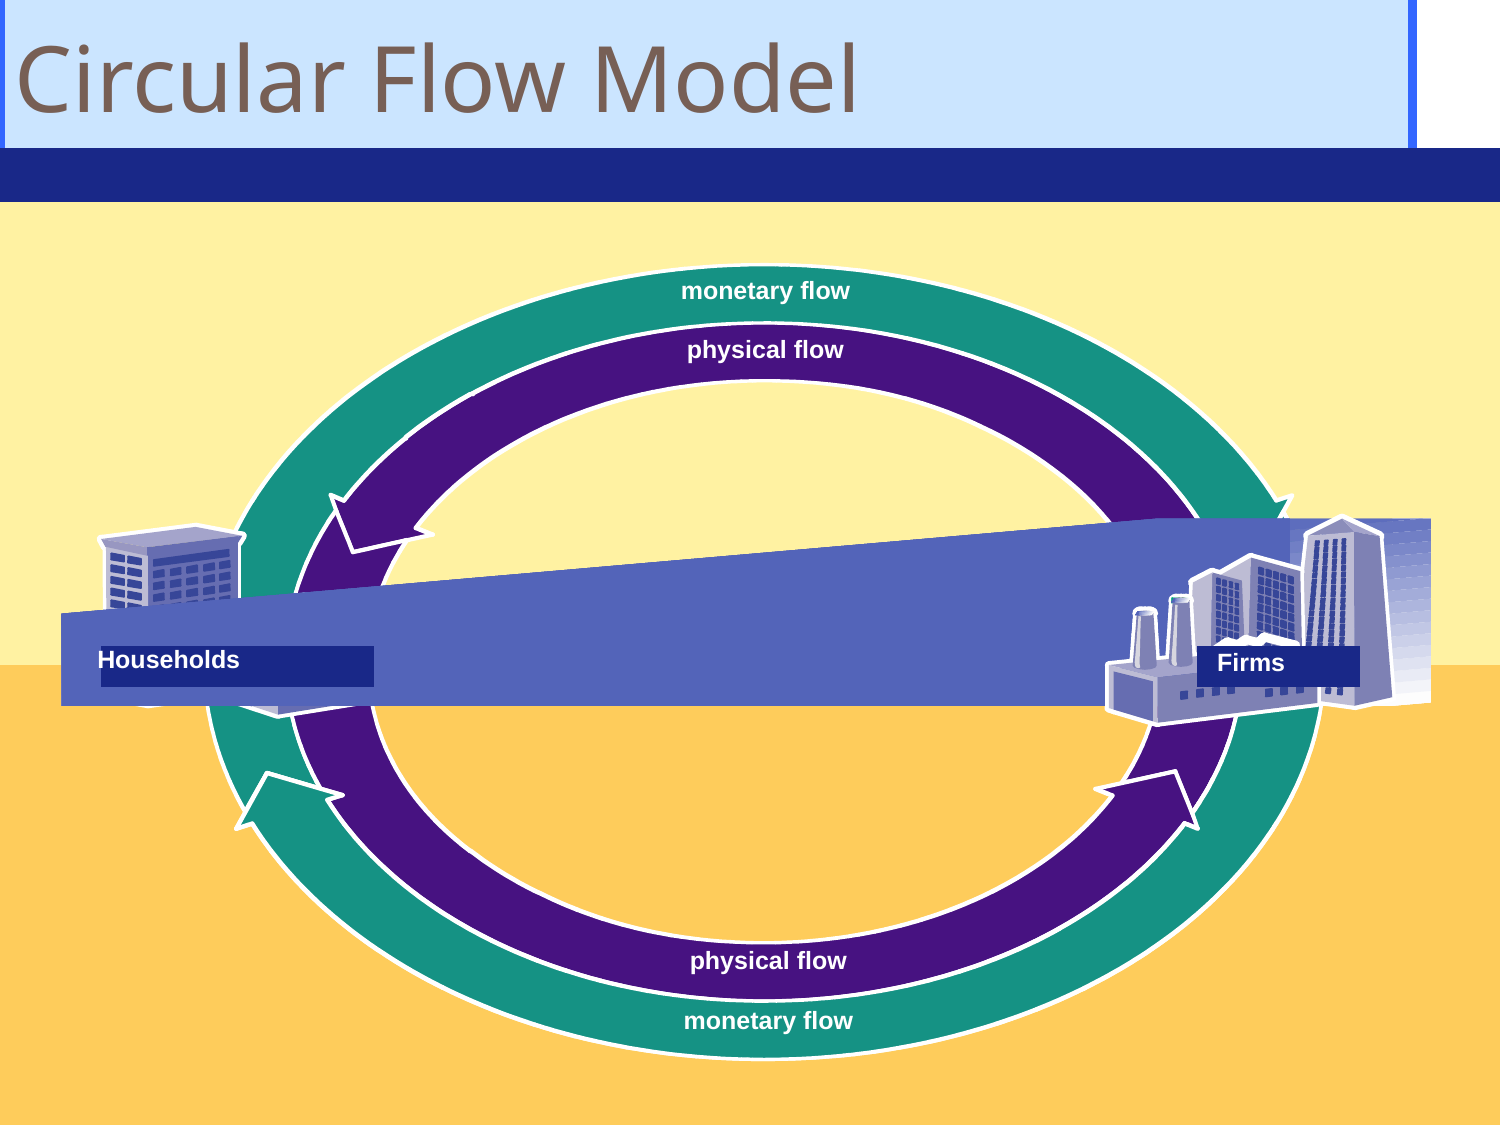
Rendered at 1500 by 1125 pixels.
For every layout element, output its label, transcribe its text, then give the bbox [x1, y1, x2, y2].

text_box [0, 124, 1500, 1125]
title Circular Flow Model [0, 0, 1413, 124]
